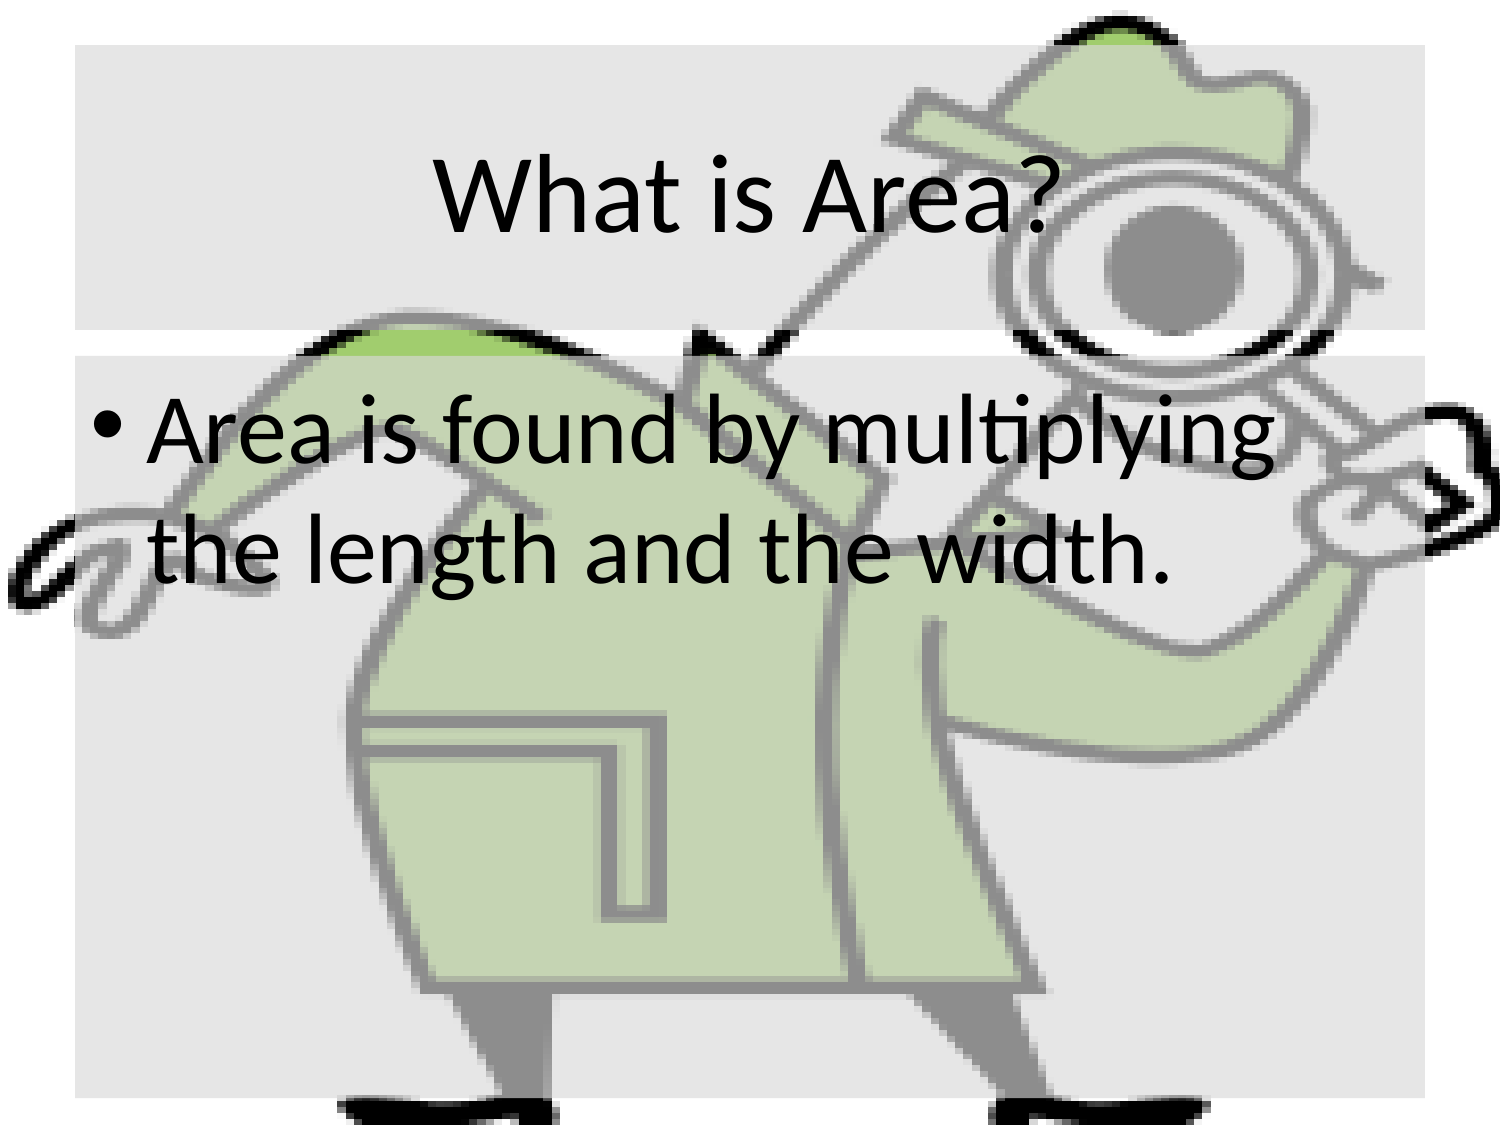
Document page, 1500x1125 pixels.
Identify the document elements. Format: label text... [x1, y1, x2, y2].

list Area is found by multiplying the length and the width. [75, 355, 1425, 1099]
title What is Area? [75, 45, 1425, 330]
